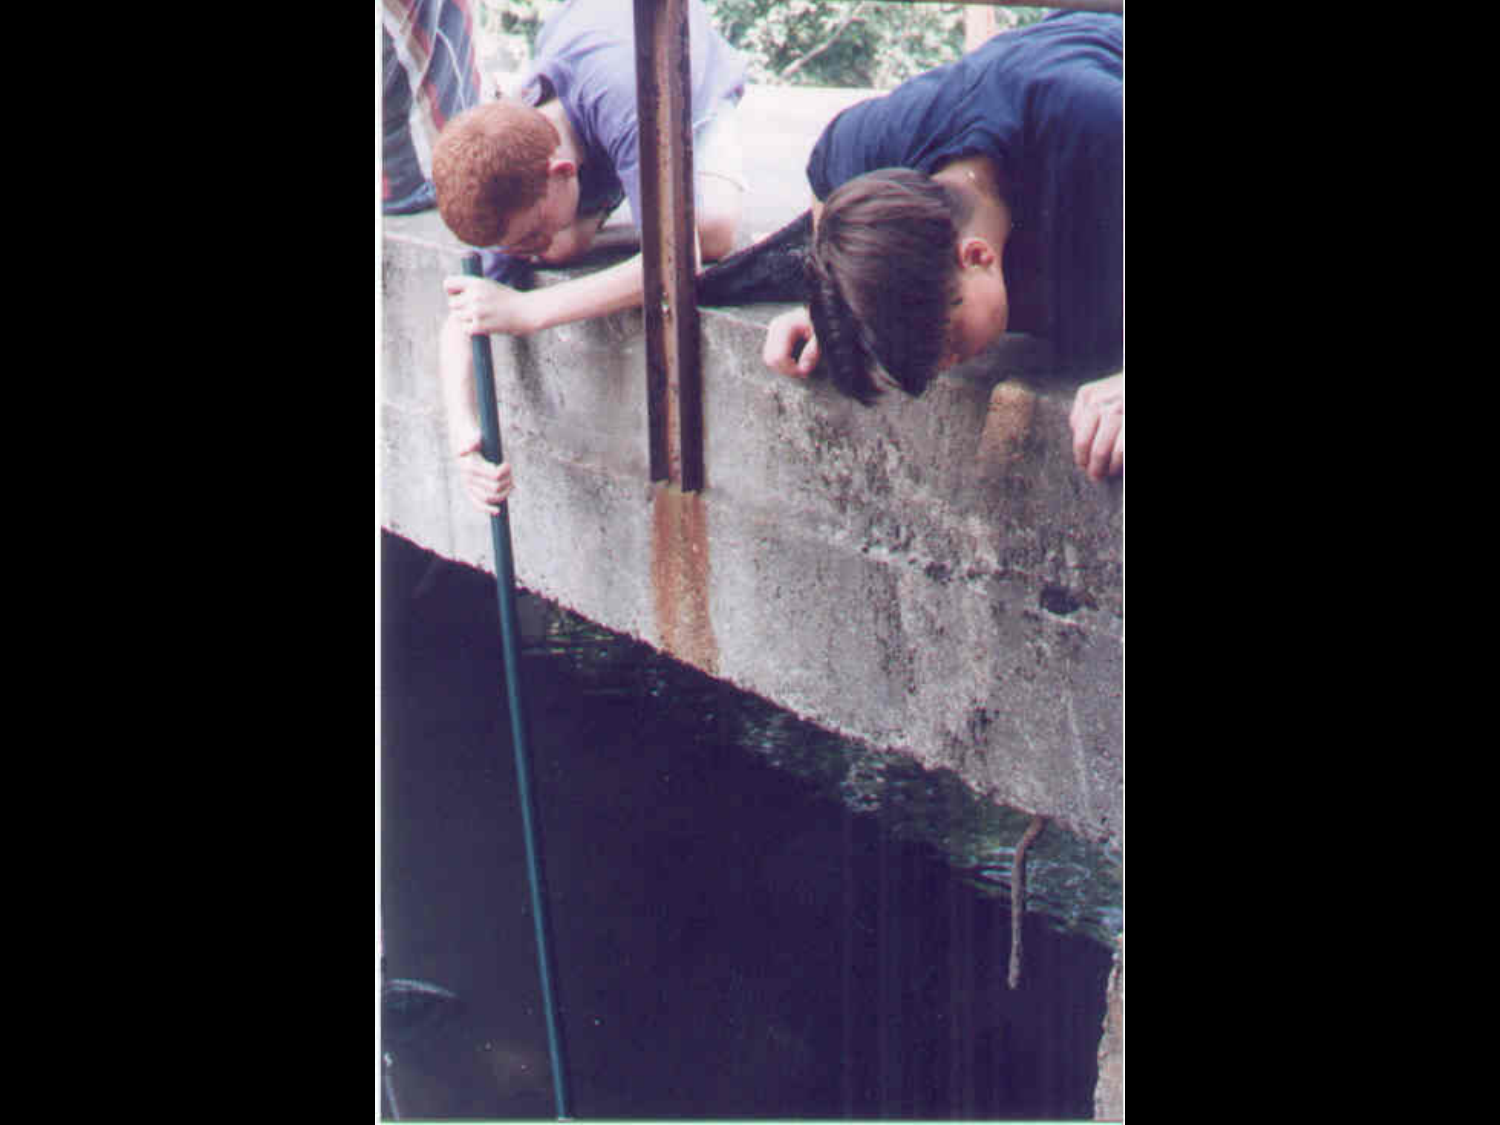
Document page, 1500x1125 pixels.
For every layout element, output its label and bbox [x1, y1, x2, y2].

picture [375, 0, 1125, 1125]
